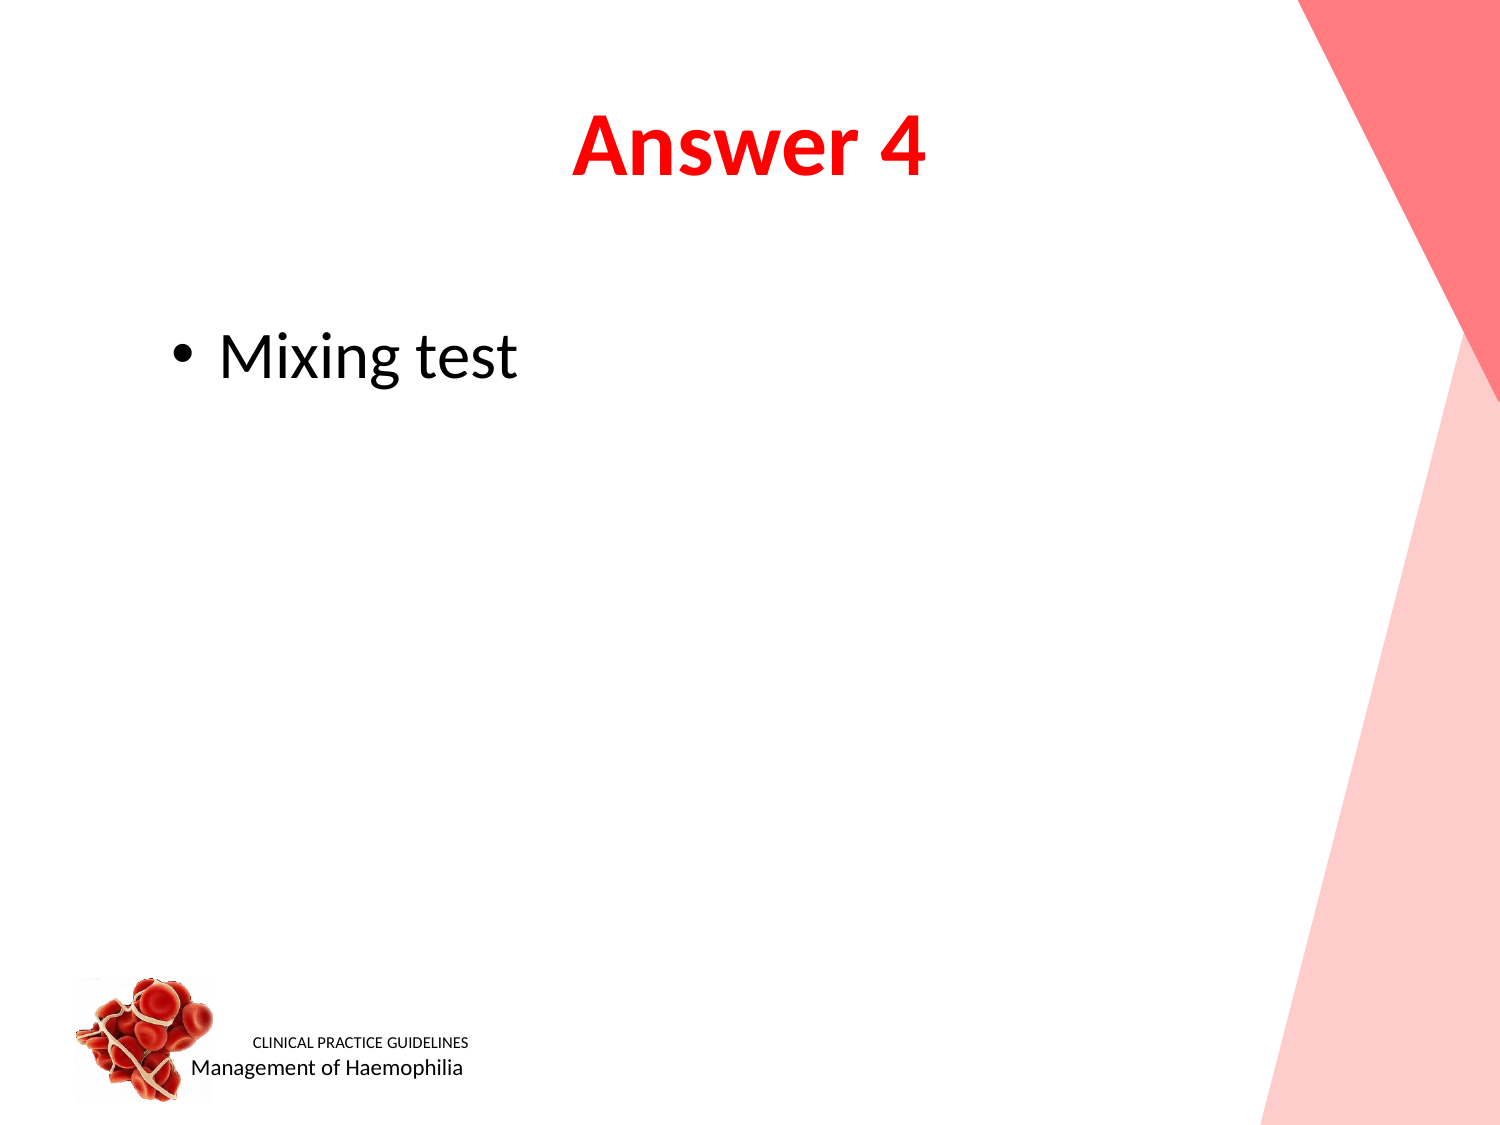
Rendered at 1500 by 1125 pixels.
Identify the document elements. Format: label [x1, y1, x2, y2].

text_box [74, 0, 1500, 1125]
